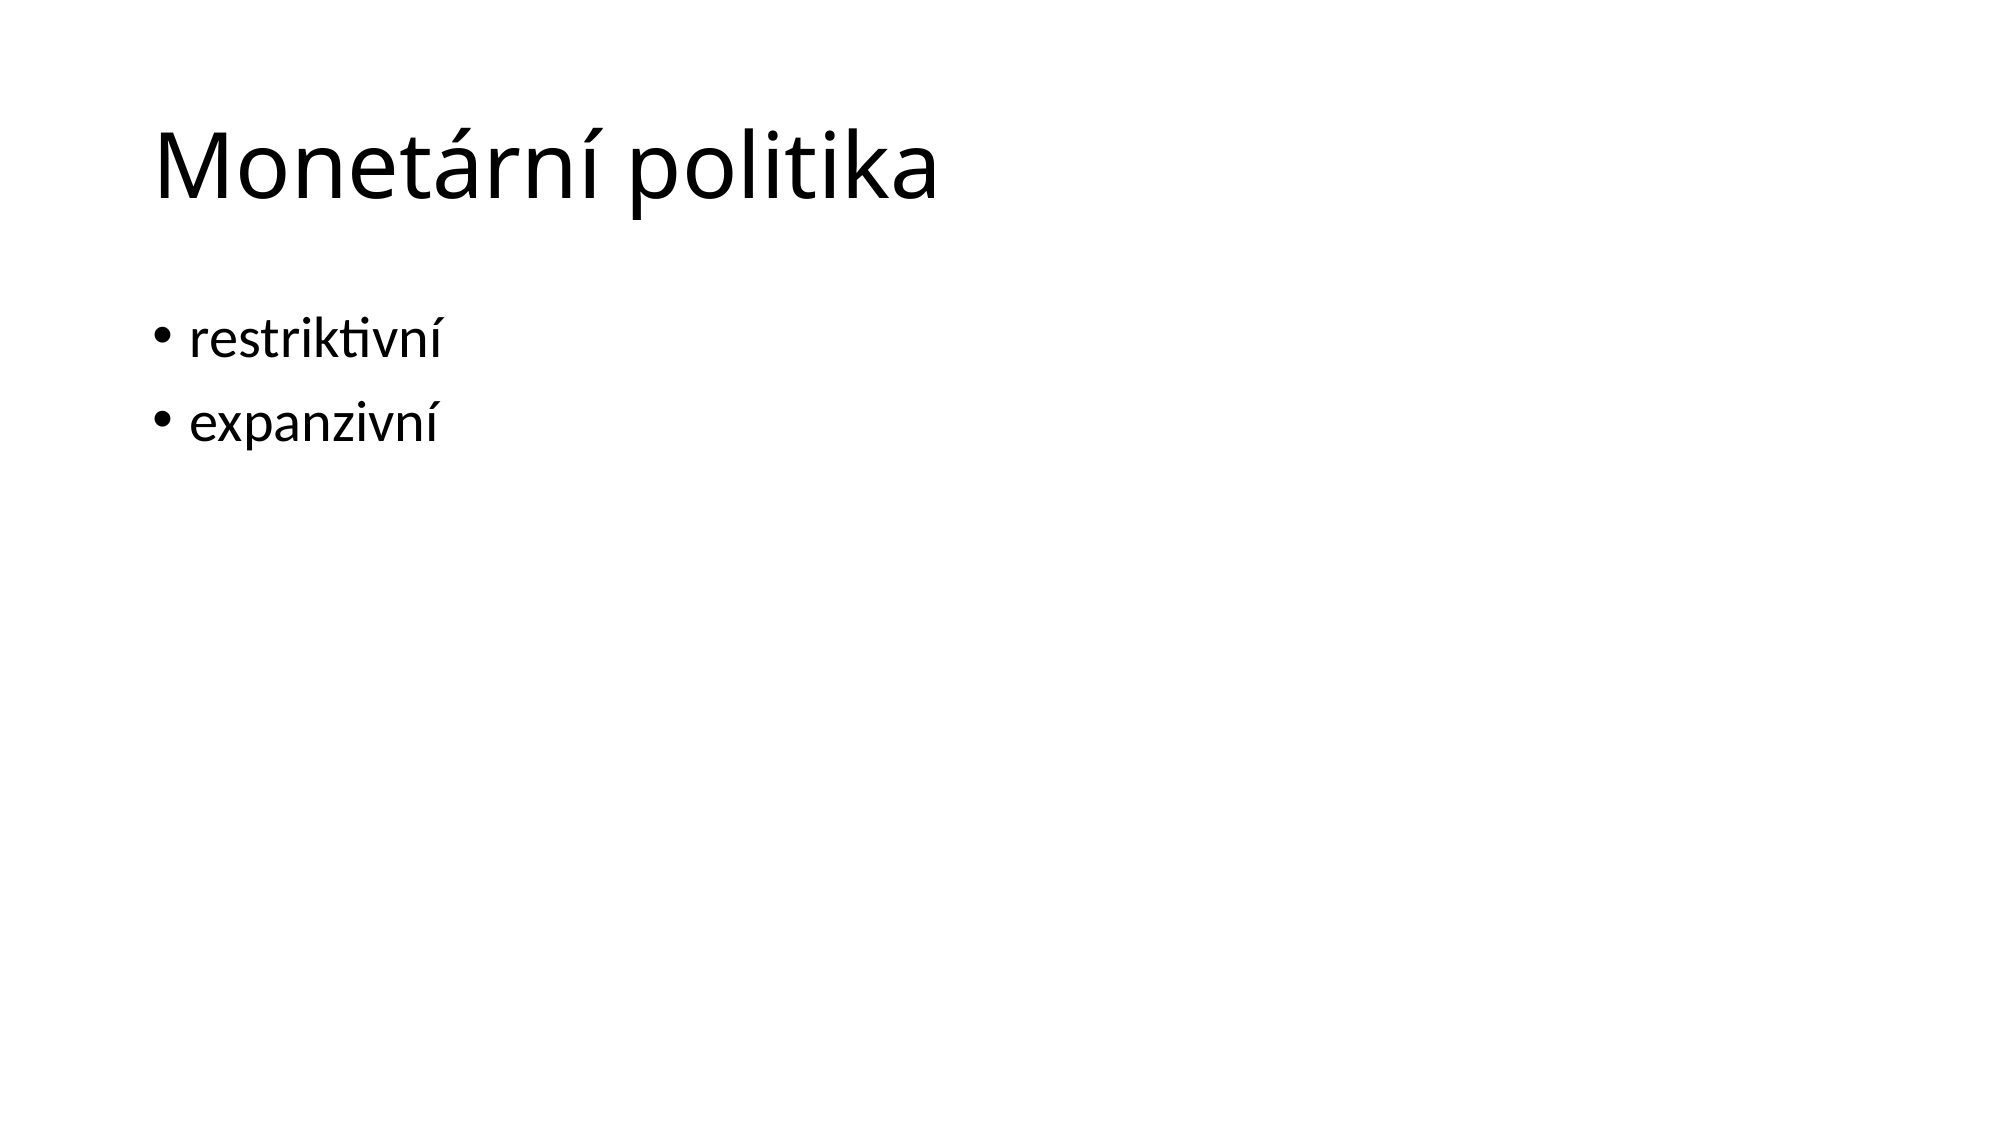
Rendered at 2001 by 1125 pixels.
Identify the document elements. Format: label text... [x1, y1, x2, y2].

list restriktivní expanzivní [137, 299, 1863, 1014]
title Monetární politika [137, 59, 1863, 278]
